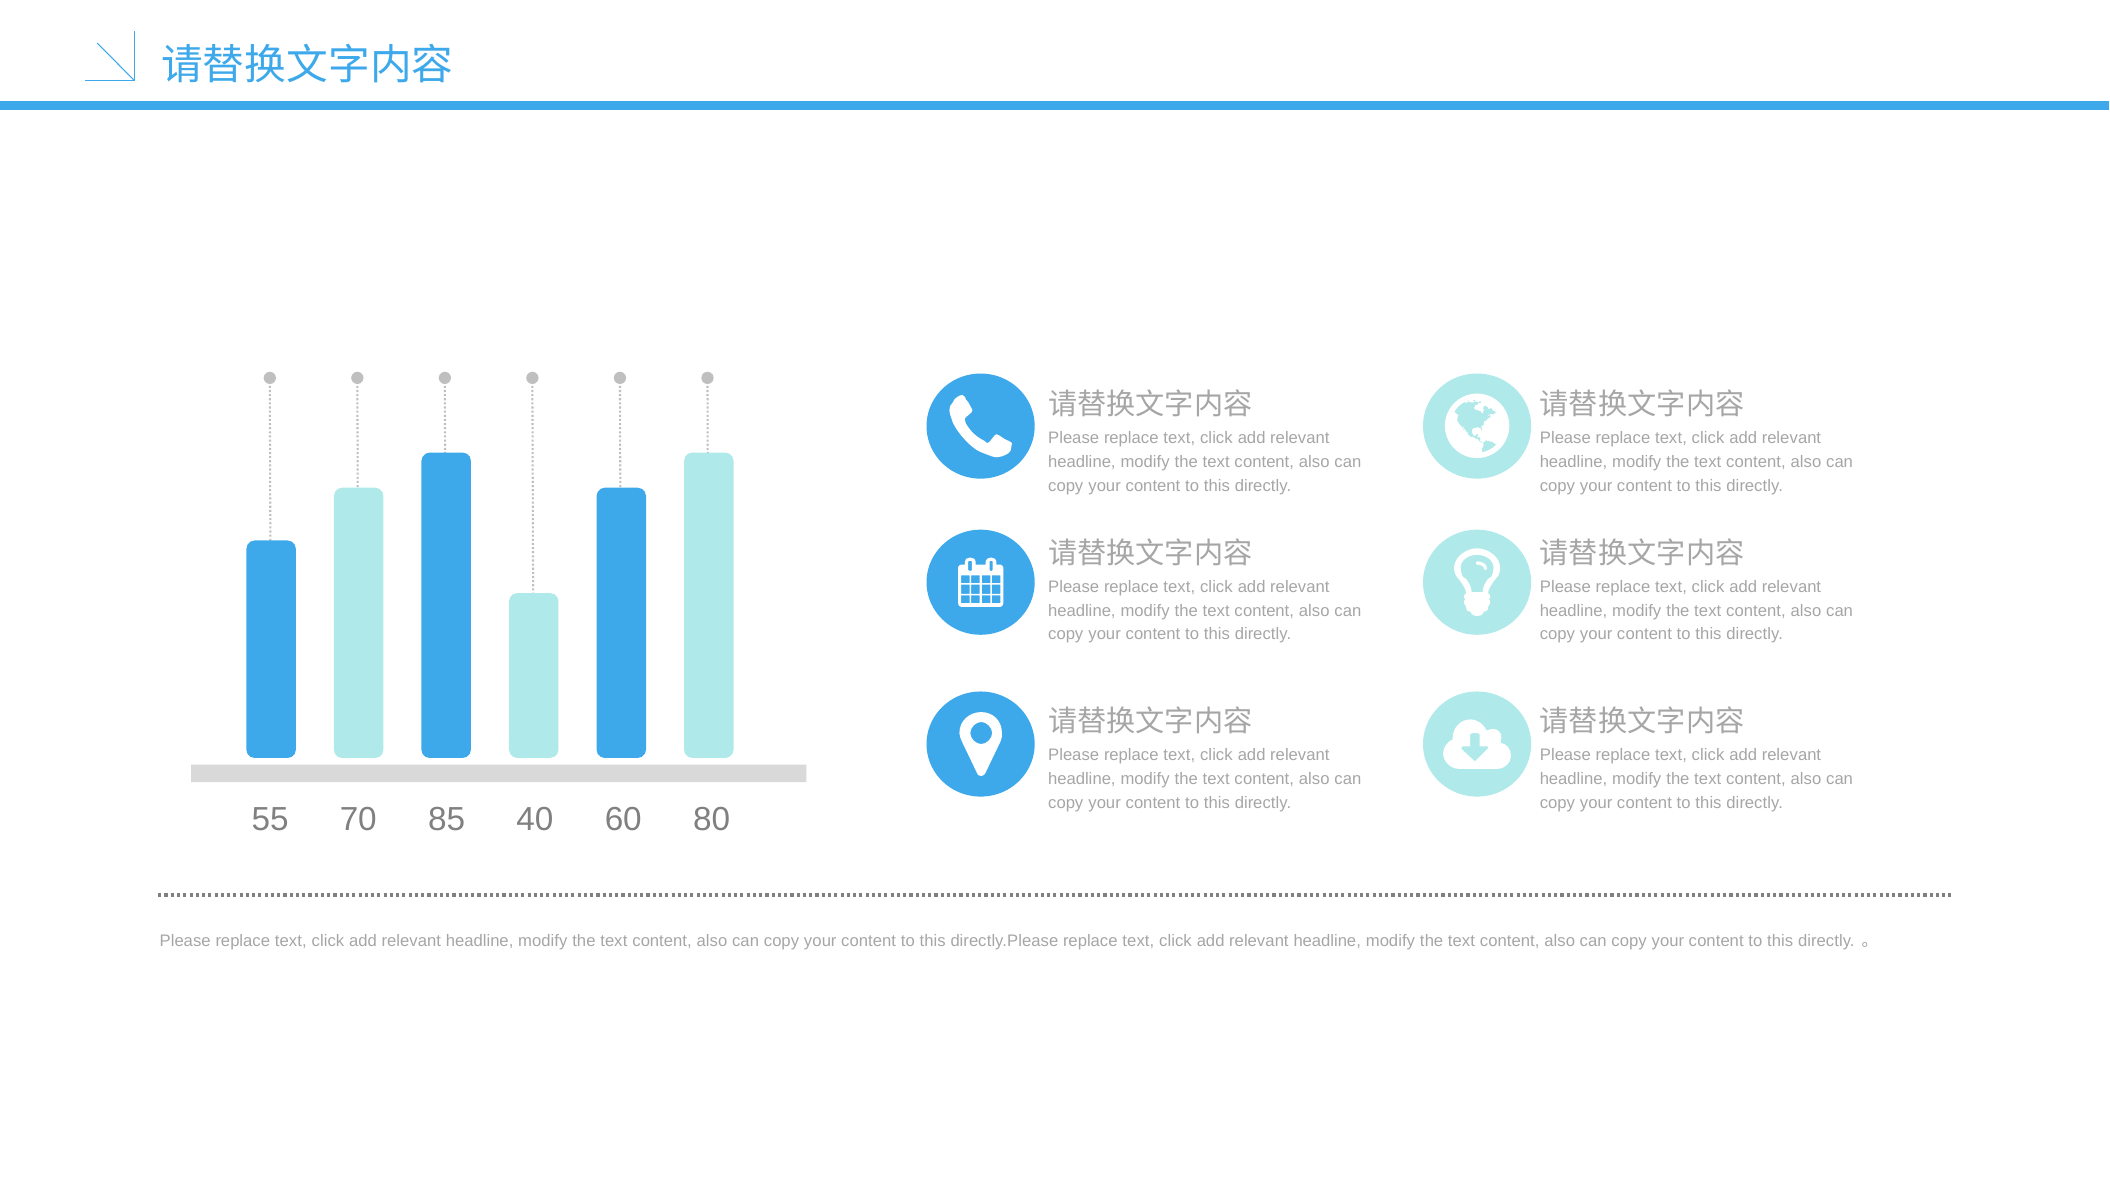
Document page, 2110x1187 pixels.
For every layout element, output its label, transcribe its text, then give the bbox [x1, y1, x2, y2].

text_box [926, 691, 1035, 797]
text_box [1048, 378, 1392, 494]
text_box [1048, 695, 1383, 811]
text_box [596, 377, 646, 758]
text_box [1422, 529, 1532, 635]
text_box 80 [692, 789, 731, 837]
text_box 请替换文字内容 [145, 22, 500, 94]
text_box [926, 373, 1035, 479]
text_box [1422, 373, 1532, 479]
text_box 70 [339, 789, 377, 837]
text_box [1539, 527, 1874, 643]
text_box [509, 377, 559, 758]
text_box 55 [251, 789, 289, 837]
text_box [1539, 378, 1874, 494]
text_box Please replace text, click add relevant headline, modify the text content, also can copy your content to this directly.Please replace text, click add relevant headline, modify the text content, also can copy your content to this directly.。 [159, 925, 1950, 950]
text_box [1539, 695, 1874, 811]
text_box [246, 377, 296, 758]
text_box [1048, 527, 1383, 643]
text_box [421, 377, 471, 758]
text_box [926, 529, 1035, 635]
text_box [1422, 691, 1532, 797]
text_box 85 [428, 789, 466, 837]
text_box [333, 377, 384, 758]
text_box [190, 763, 807, 783]
text_box 60 [604, 789, 642, 837]
text_box 40 [516, 789, 554, 837]
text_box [684, 377, 734, 758]
